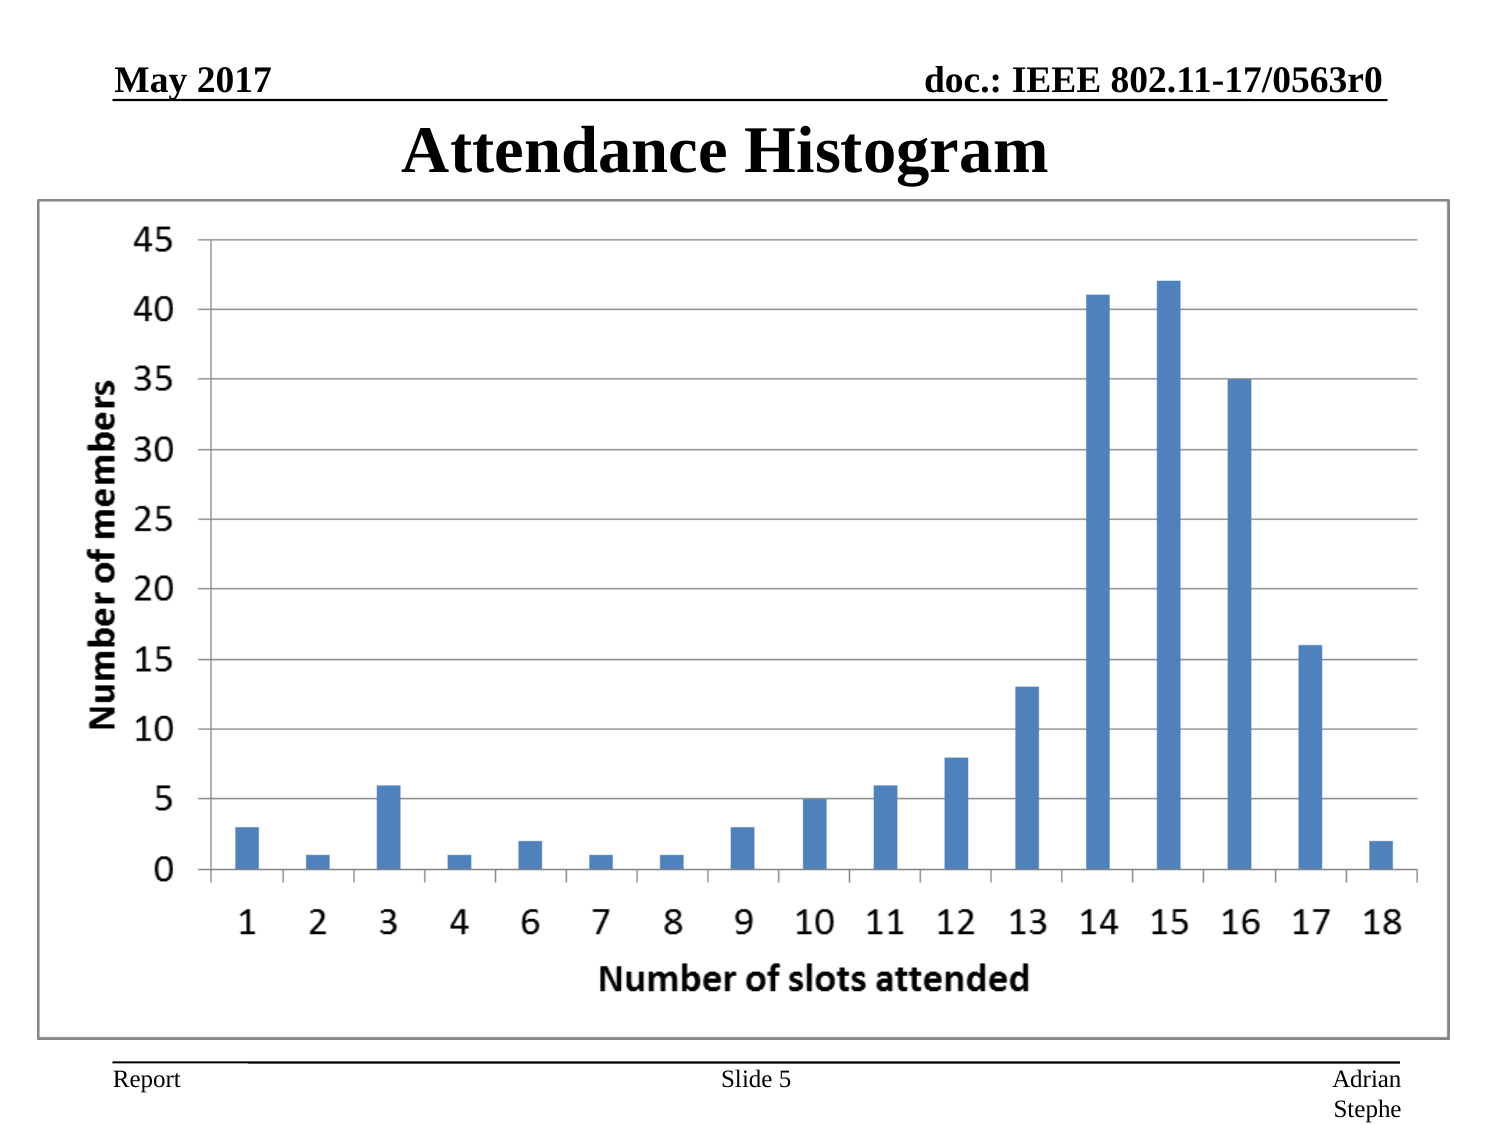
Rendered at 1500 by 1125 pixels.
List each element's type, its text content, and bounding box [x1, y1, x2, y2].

picture [37, 199, 1451, 1040]
footer Adrian Stephens, Intel Corporation [1324, 1061, 1402, 1093]
slide_number Slide 5 [711, 1061, 801, 1093]
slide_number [114, 54, 374, 101]
title Attendance Histogram [88, 111, 1364, 198]
